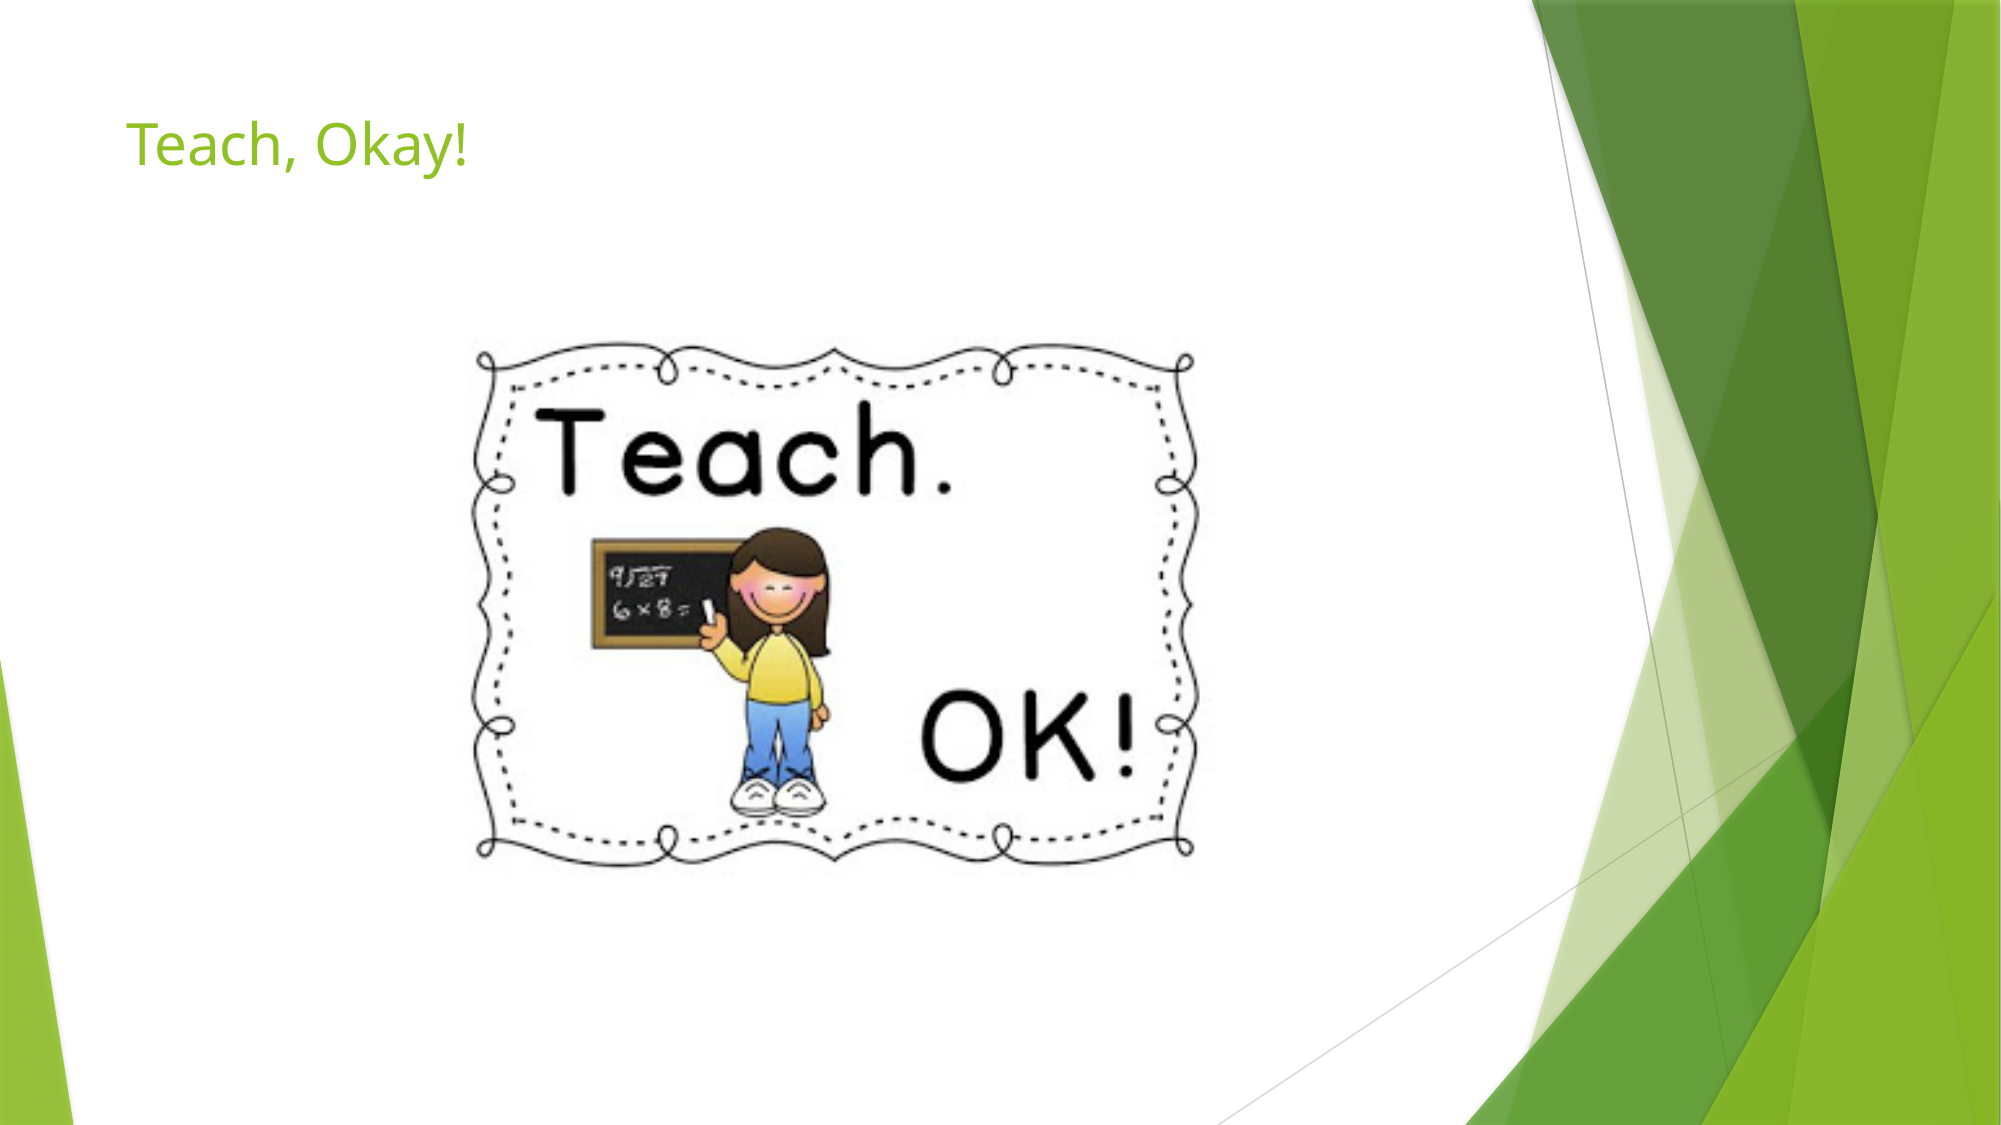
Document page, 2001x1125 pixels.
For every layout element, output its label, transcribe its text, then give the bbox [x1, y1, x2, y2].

title Teach, Okay! [111, 99, 1522, 317]
picture [428, 316, 1257, 910]
